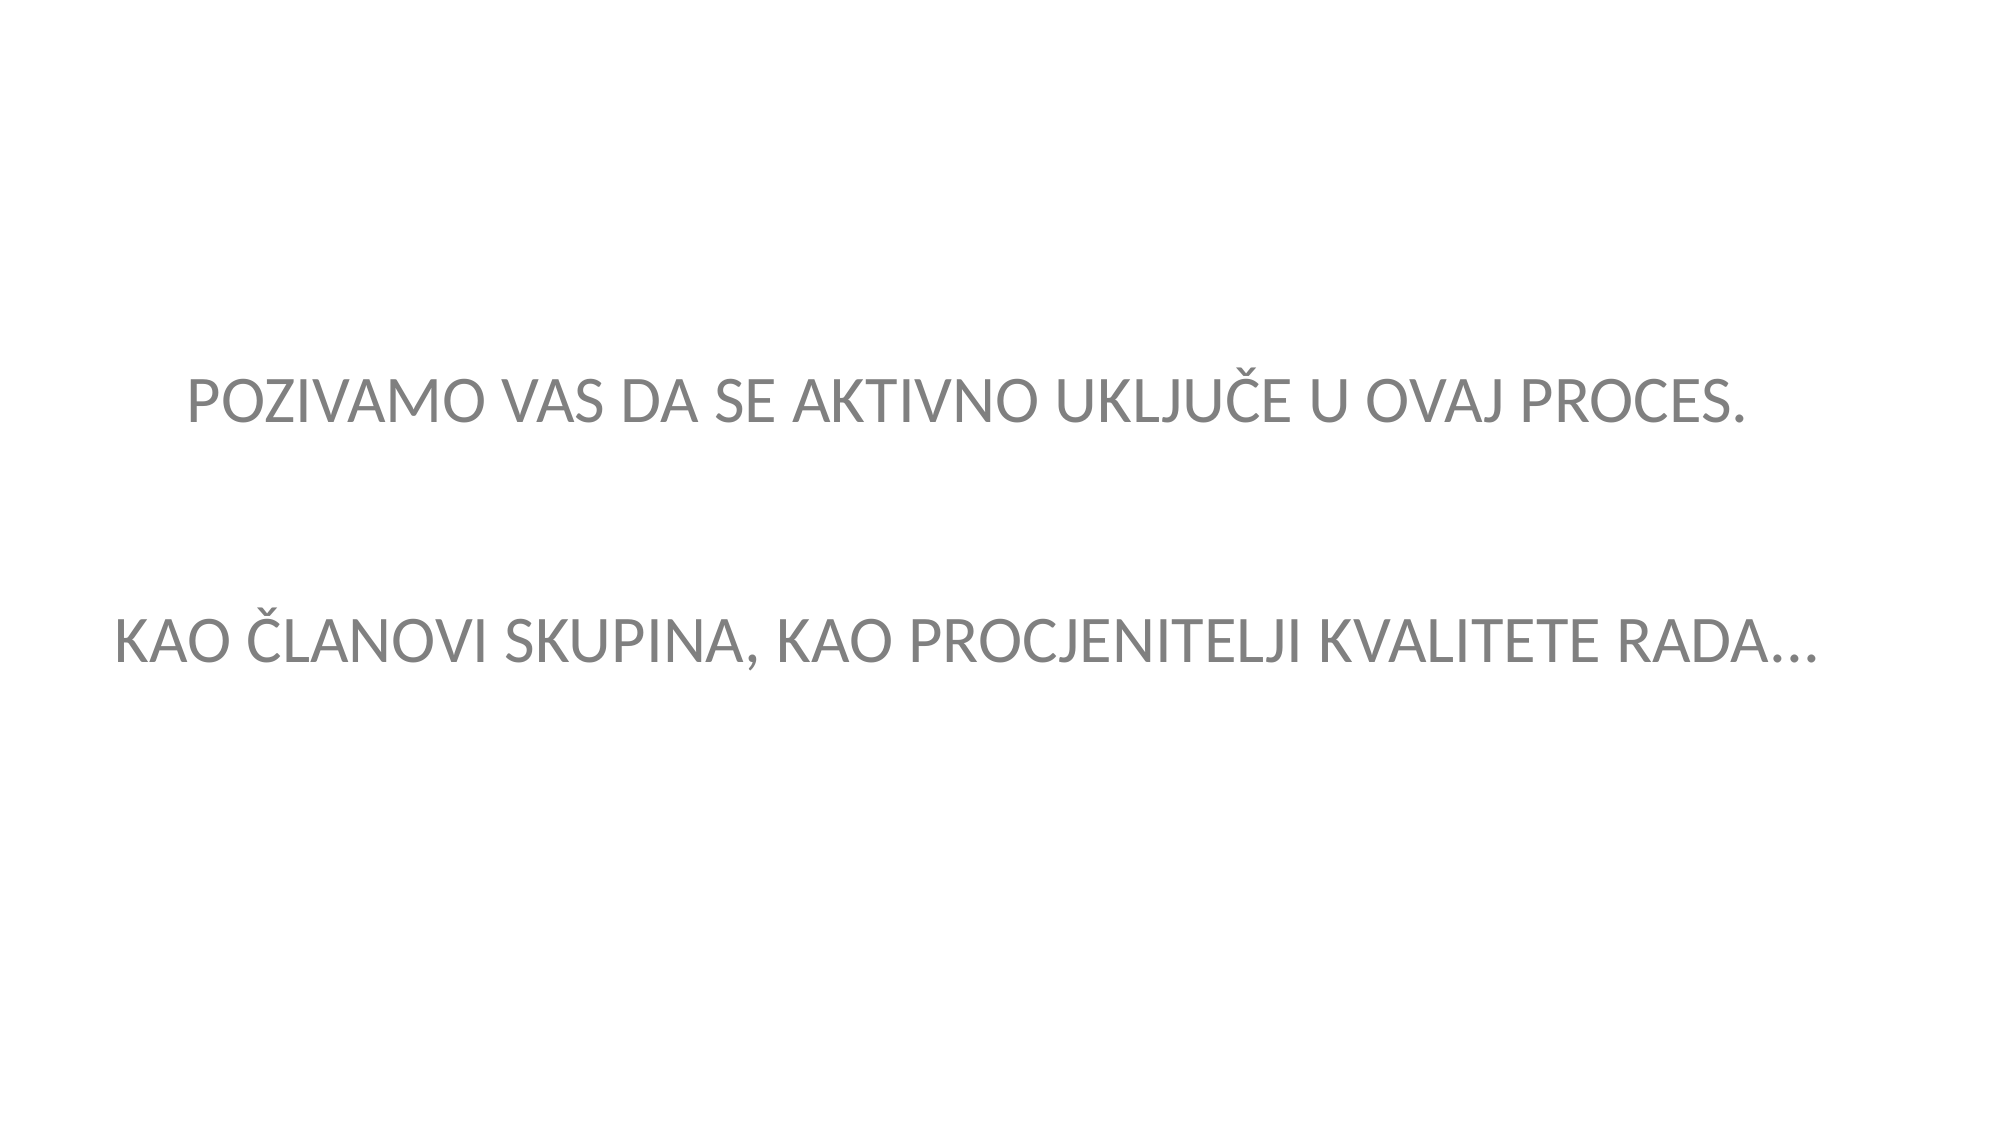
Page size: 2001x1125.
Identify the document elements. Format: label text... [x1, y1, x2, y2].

text_box POZIVAMO VAS DA SE AKTIVNO UKLJUČE U OVAJ PROCES. KAO ČLANOVI SKUPINA, KAO PROCJENITELJI KVALITETE RADA... [70, 228, 1866, 997]
